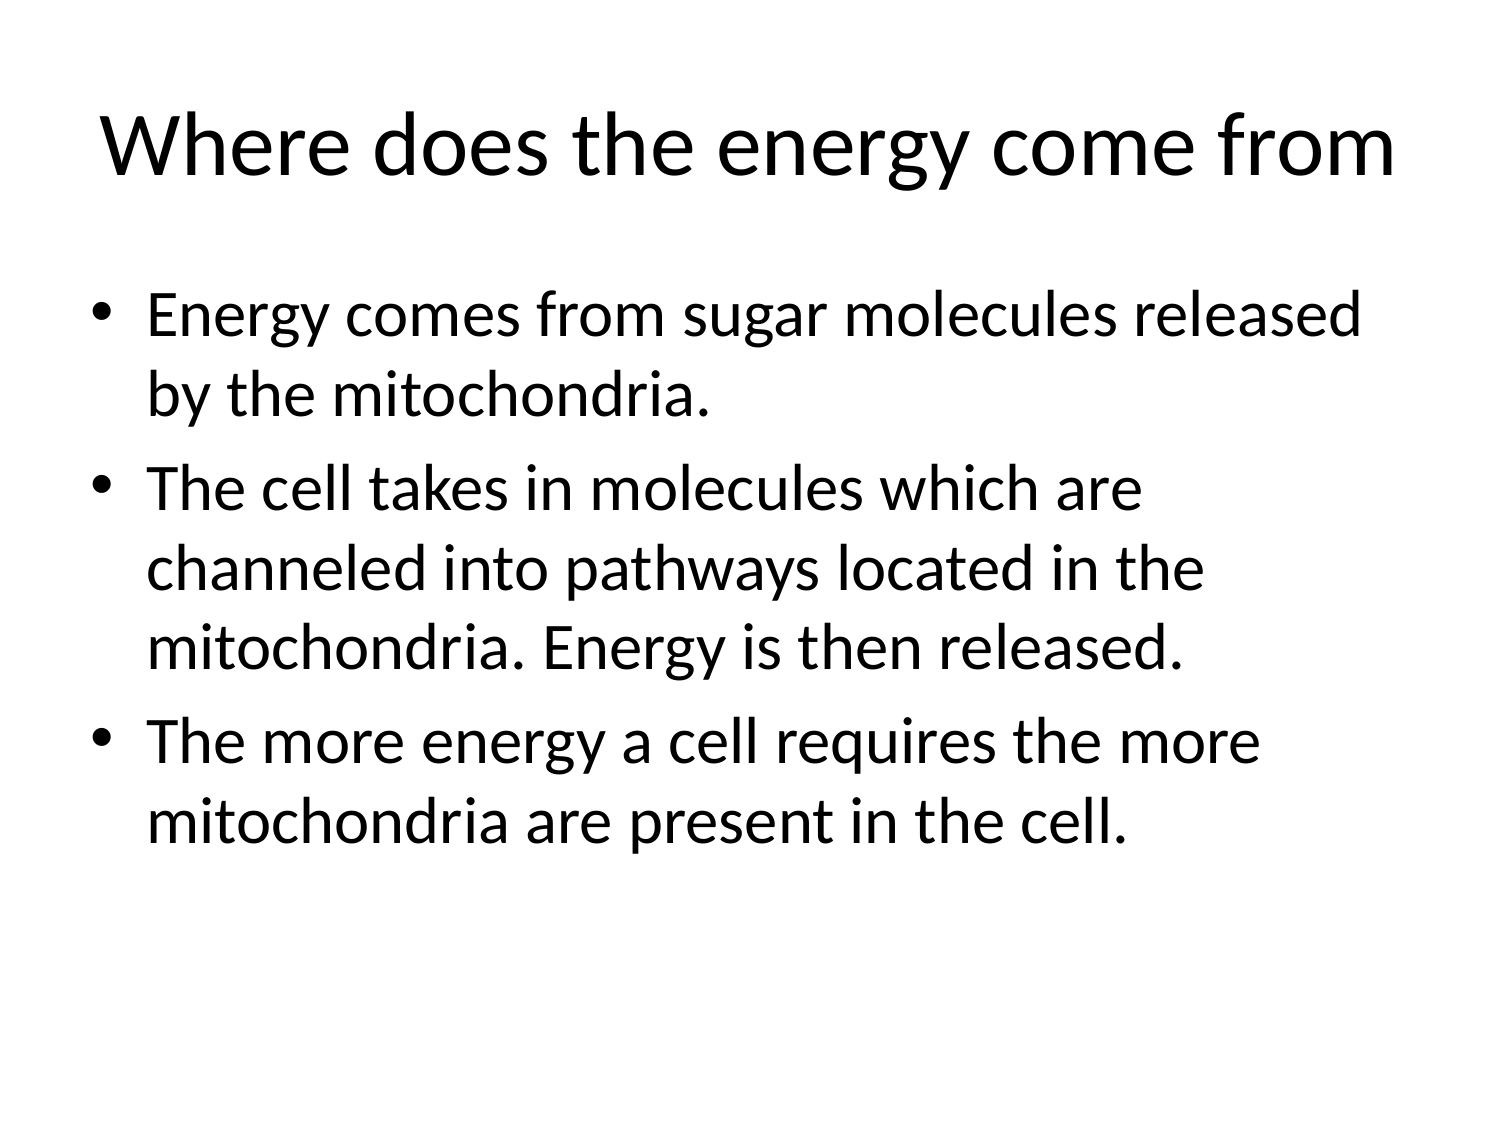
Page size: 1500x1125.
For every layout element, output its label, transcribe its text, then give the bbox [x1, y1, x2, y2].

title Where does the energy come from [75, 45, 1425, 233]
list Energy comes from sugar molecules released by the mitochondria. The cell takes in molecules which are channeled into pathways located in the mitochondria. Energy is then released. The more energy a cell requires the more mitochondria are present in the cell. [75, 262, 1425, 1005]
